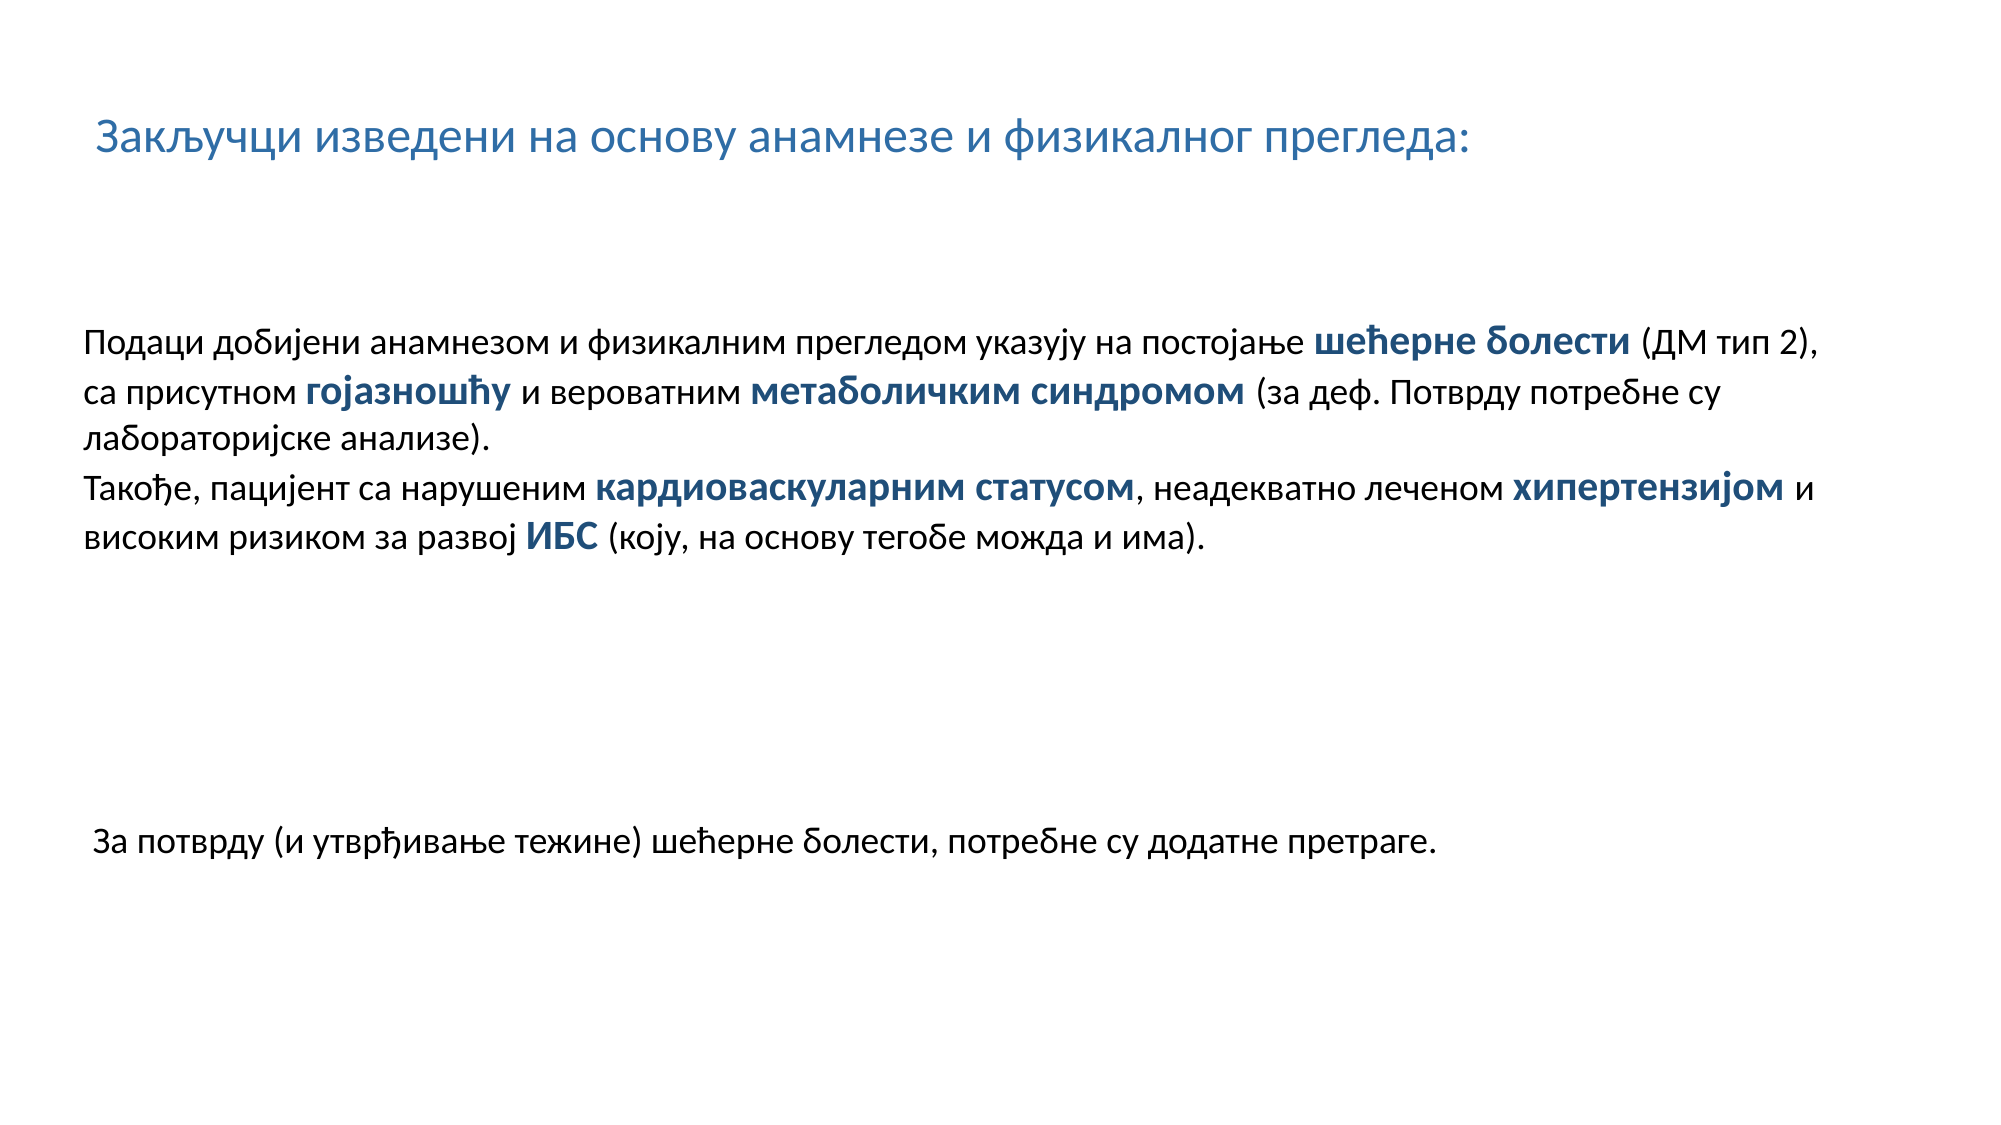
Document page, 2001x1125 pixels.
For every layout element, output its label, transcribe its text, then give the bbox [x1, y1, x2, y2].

text_box Подаци добијени анамнезом и физикалним прегледом указују на постојање шећерне болести (ДМ тип 2), са присутном гојазношћу и вероватним метаболичким синдромом (за деф. Потврду потребне су лабораторијске анализе). Такође, пацијент са нарушеним кардиоваскуларним статусом, неадекватно леченом хипертензијом и високим ризиком за развој ИБС (коју, на основу тегобе можда и има). [68, 305, 1933, 566]
text_box За потврду (и утврђивање тежине) шећерне болести, потребне су додатне претраге. [77, 809, 1455, 869]
text_box Закључци изведени на основу анамнезе и физикалног прегледа: [80, 95, 1488, 171]
